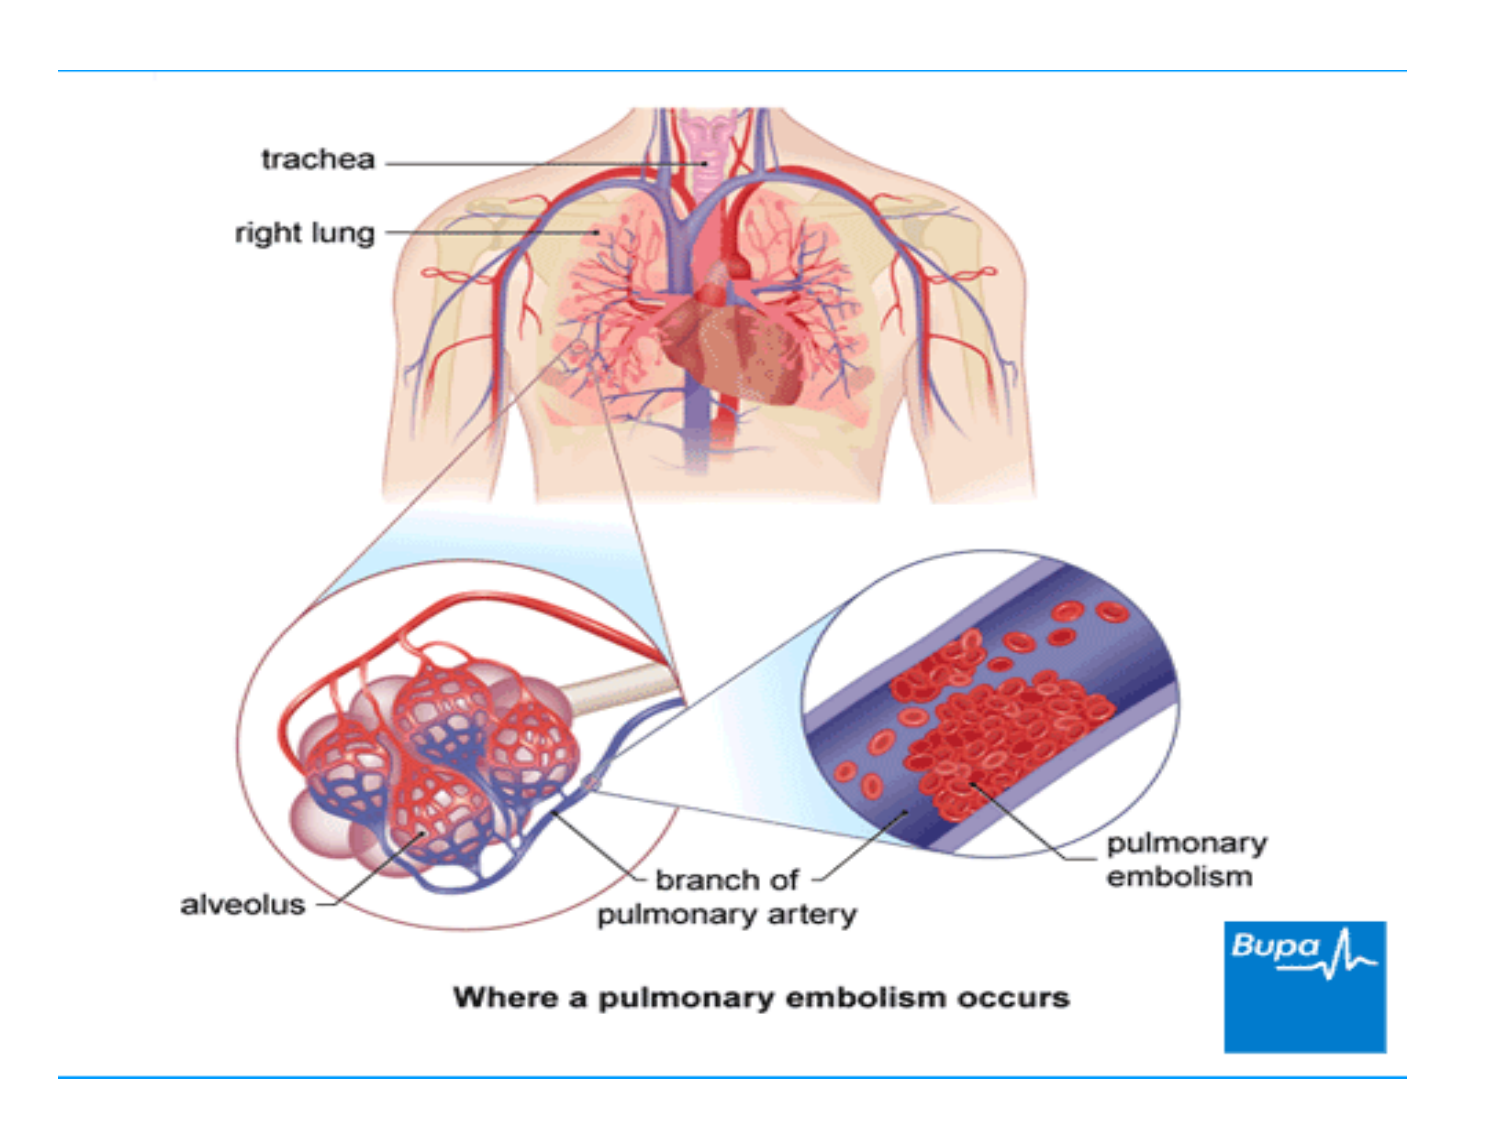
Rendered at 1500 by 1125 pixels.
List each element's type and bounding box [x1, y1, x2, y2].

picture [58, 70, 1407, 1079]
